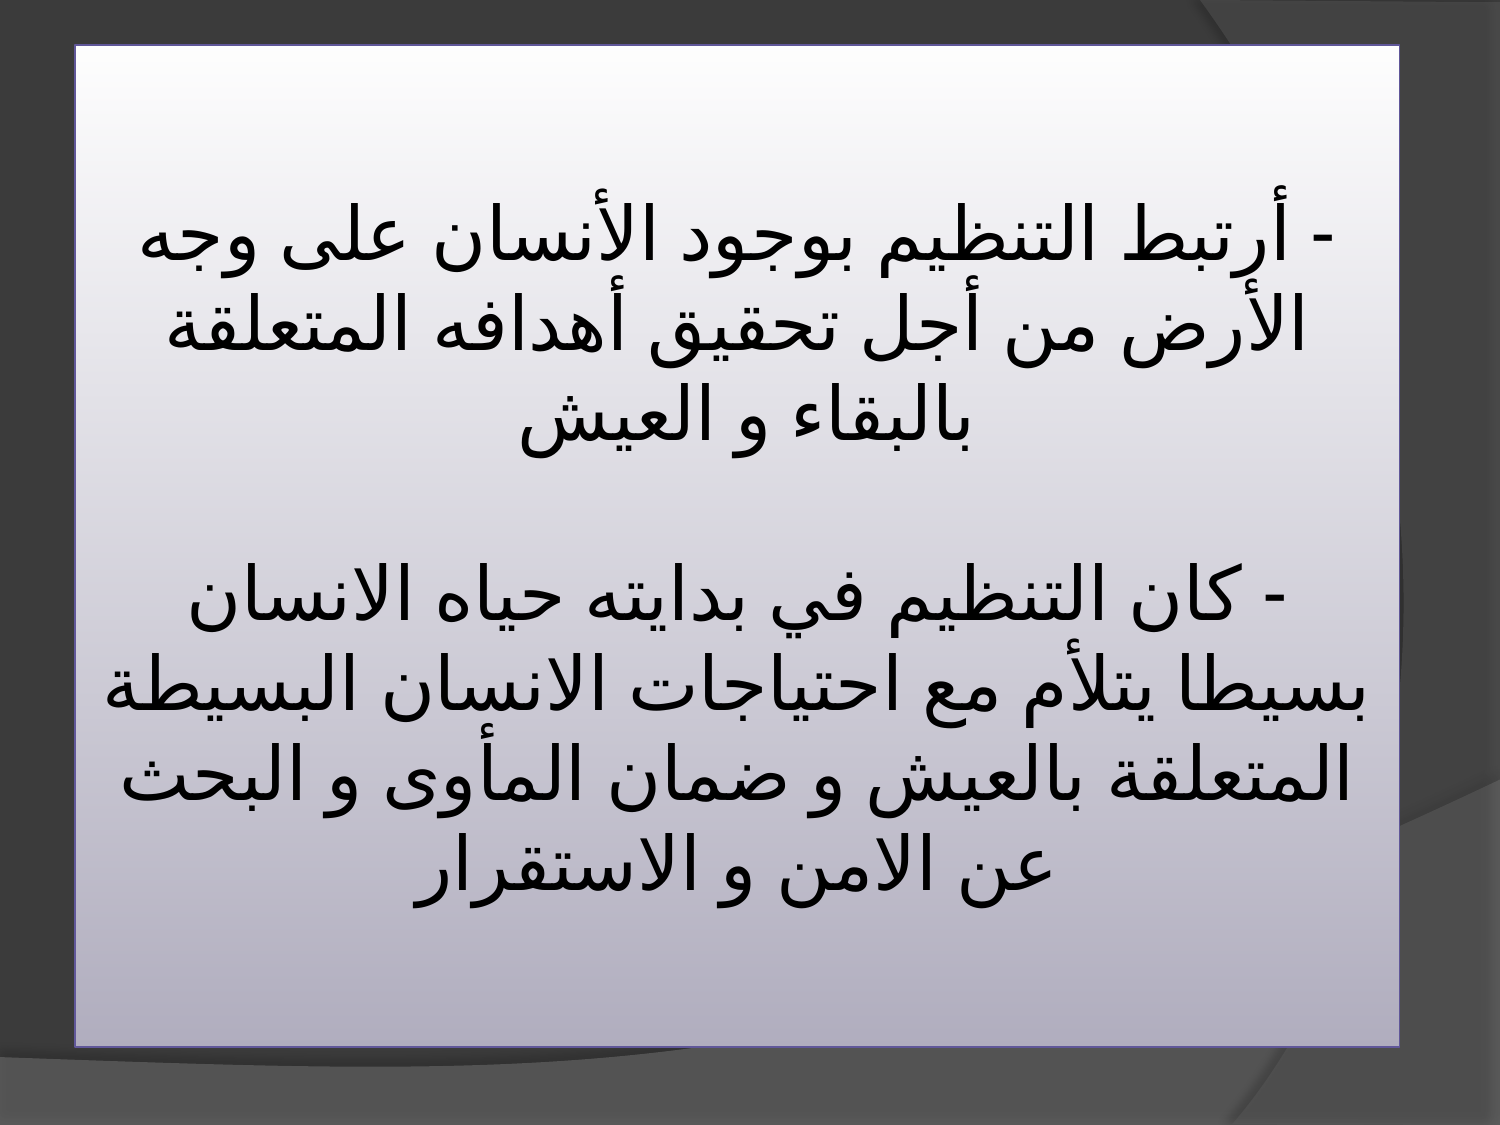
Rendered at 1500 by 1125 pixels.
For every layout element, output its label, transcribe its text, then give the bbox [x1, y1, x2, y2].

title - أرتبط التنظيم بوجود الأنسان على وجه الأرض من أجل تحقيق أهدافه المتعلقة بالبقاء و العيش - كان التنظيم في بدايته حياه الانسان بسيطا يتلأم مع احتياجات الانسان البسيطة المتعلقة بالعيش و ضمان المأوى و البحث عن الامن و الاستقرار [74, 44, 1400, 1048]
